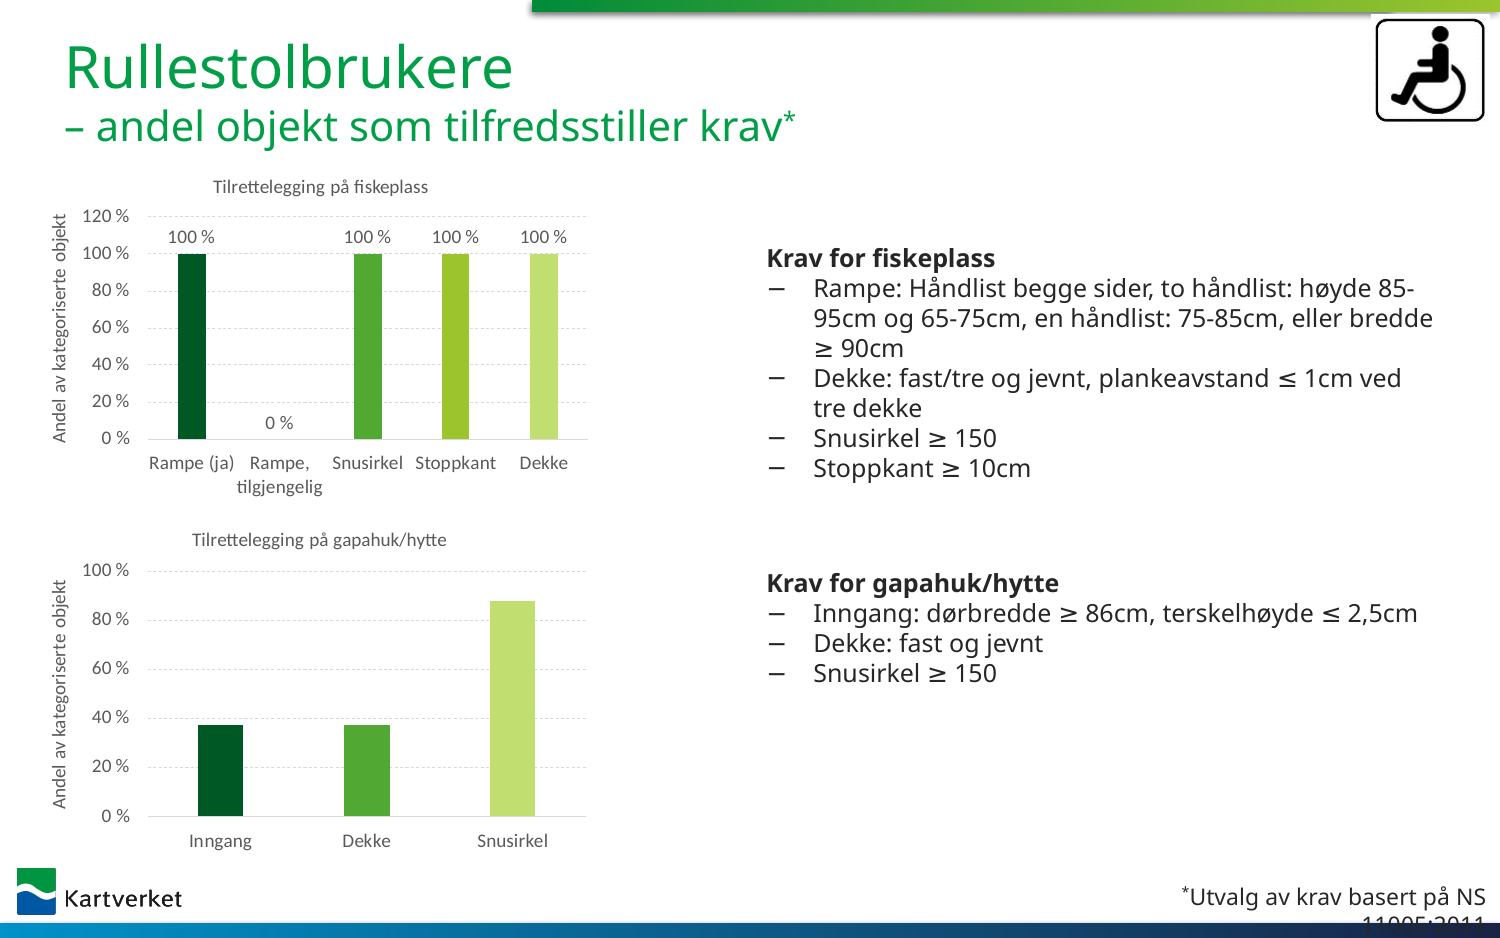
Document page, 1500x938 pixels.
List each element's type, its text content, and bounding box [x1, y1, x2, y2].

picture [1371, 13, 1491, 127]
text_box Krav for gapahuk/hytte Inngang: dørbredde ≥ 86cm, terskelhøyde ≤ 2,5cm Dekke: fast og jevnt Snusirkel ≥ 150 [751, 560, 1452, 695]
text_box Rullestolbrukere – andel objekt som tilfredsstiller krav* [49, 29, 1431, 158]
picture [41, 520, 597, 859]
picture [41, 166, 599, 505]
text_box *Utvalg av krav basert på NS 11005:2011 [1068, 873, 1500, 938]
text_box Krav for fiskeplass Rampe: Håndlist begge sider, to håndlist: høyde 85-95cm og 65-75cm, en håndlist: 75-85cm, eller bredde ≥ 90cm Dekke: fast/tre og jevnt, plankeavstand ≤ 1cm ved tre dekke Snusirkel ≥ 150 Stoppkant ≥ 10cm [751, 235, 1452, 490]
